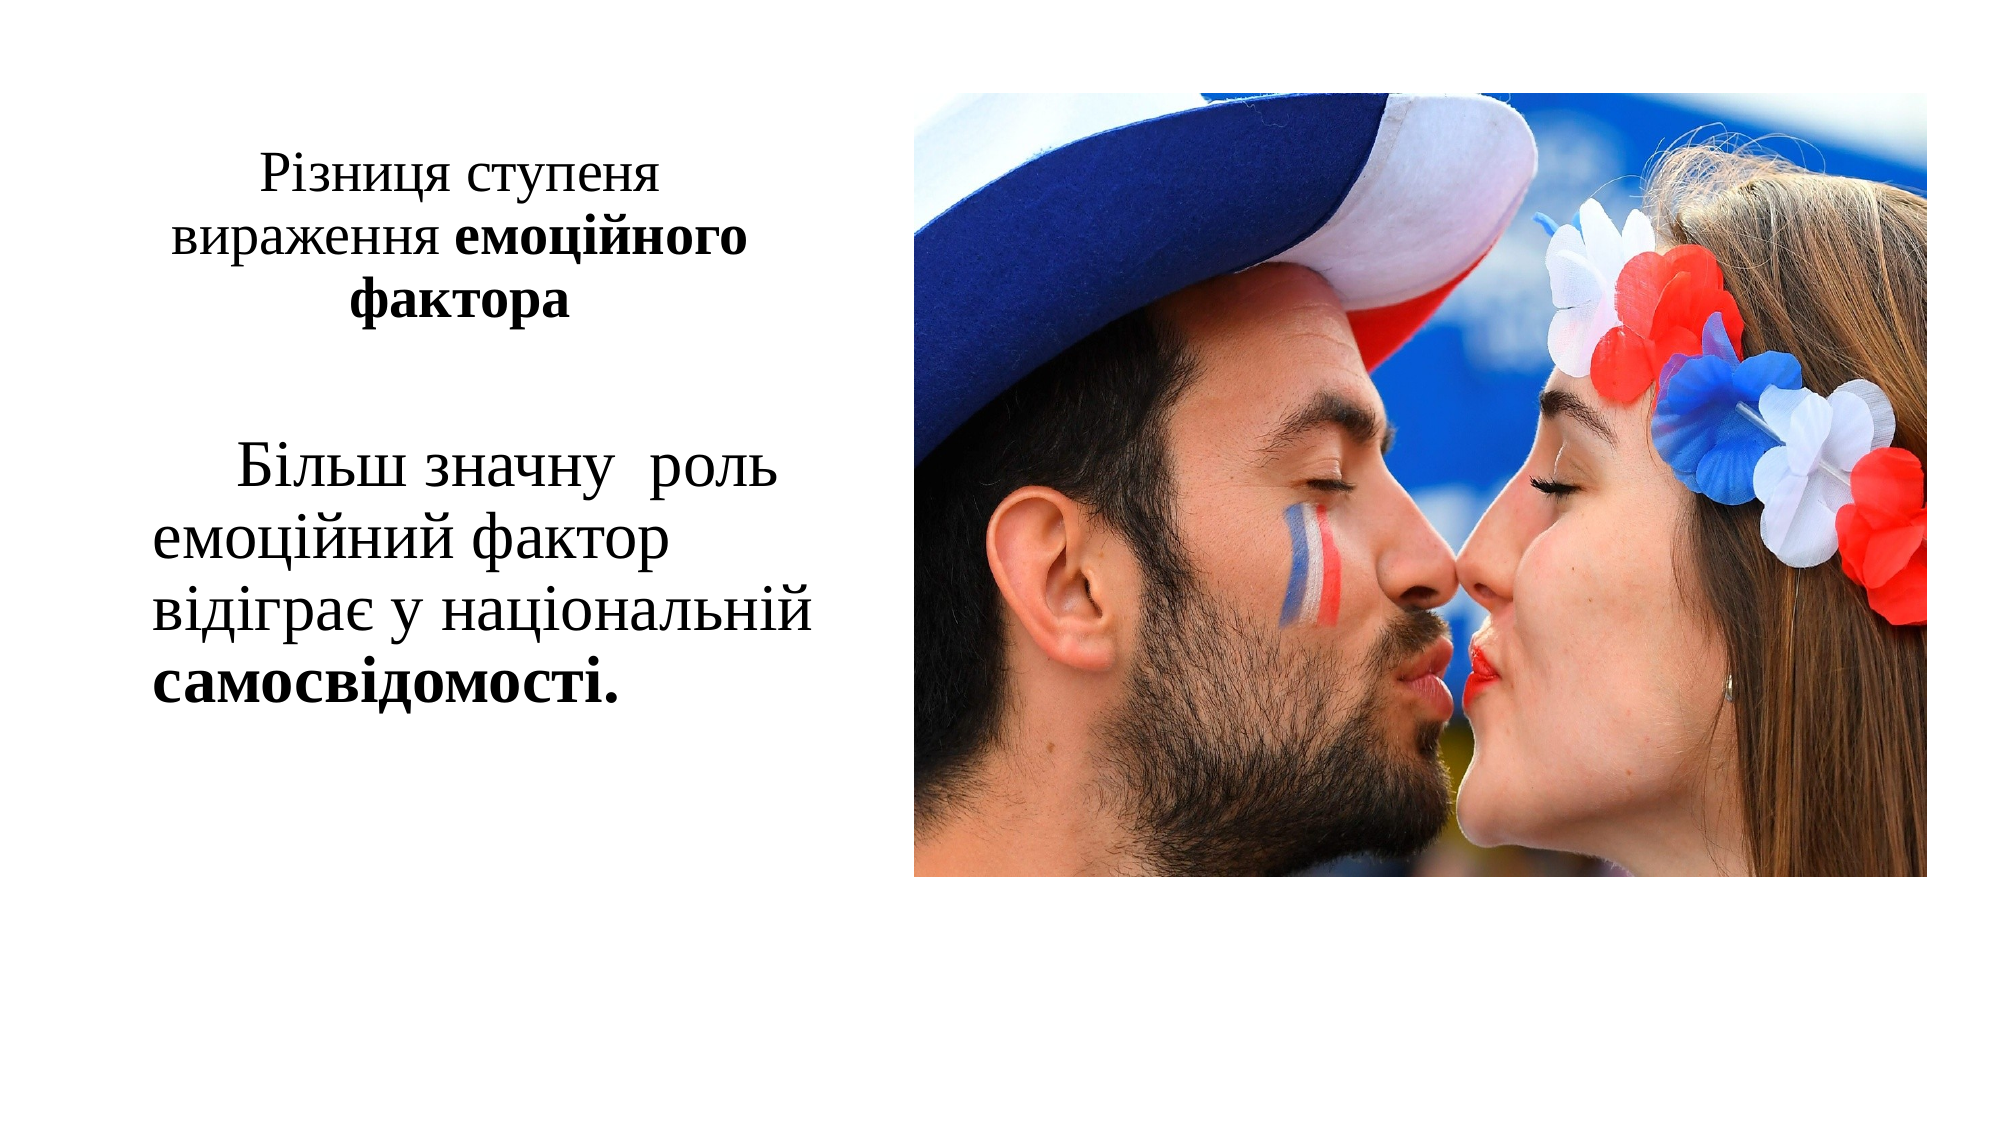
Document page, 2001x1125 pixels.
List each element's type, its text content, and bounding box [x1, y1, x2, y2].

list Більш значну роль емоційний фактор відіграє у національній самосвідомості. [137, 421, 851, 963]
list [914, 93, 1928, 877]
title Різниця ступеня вираження емоційного фактора [137, 75, 783, 338]
